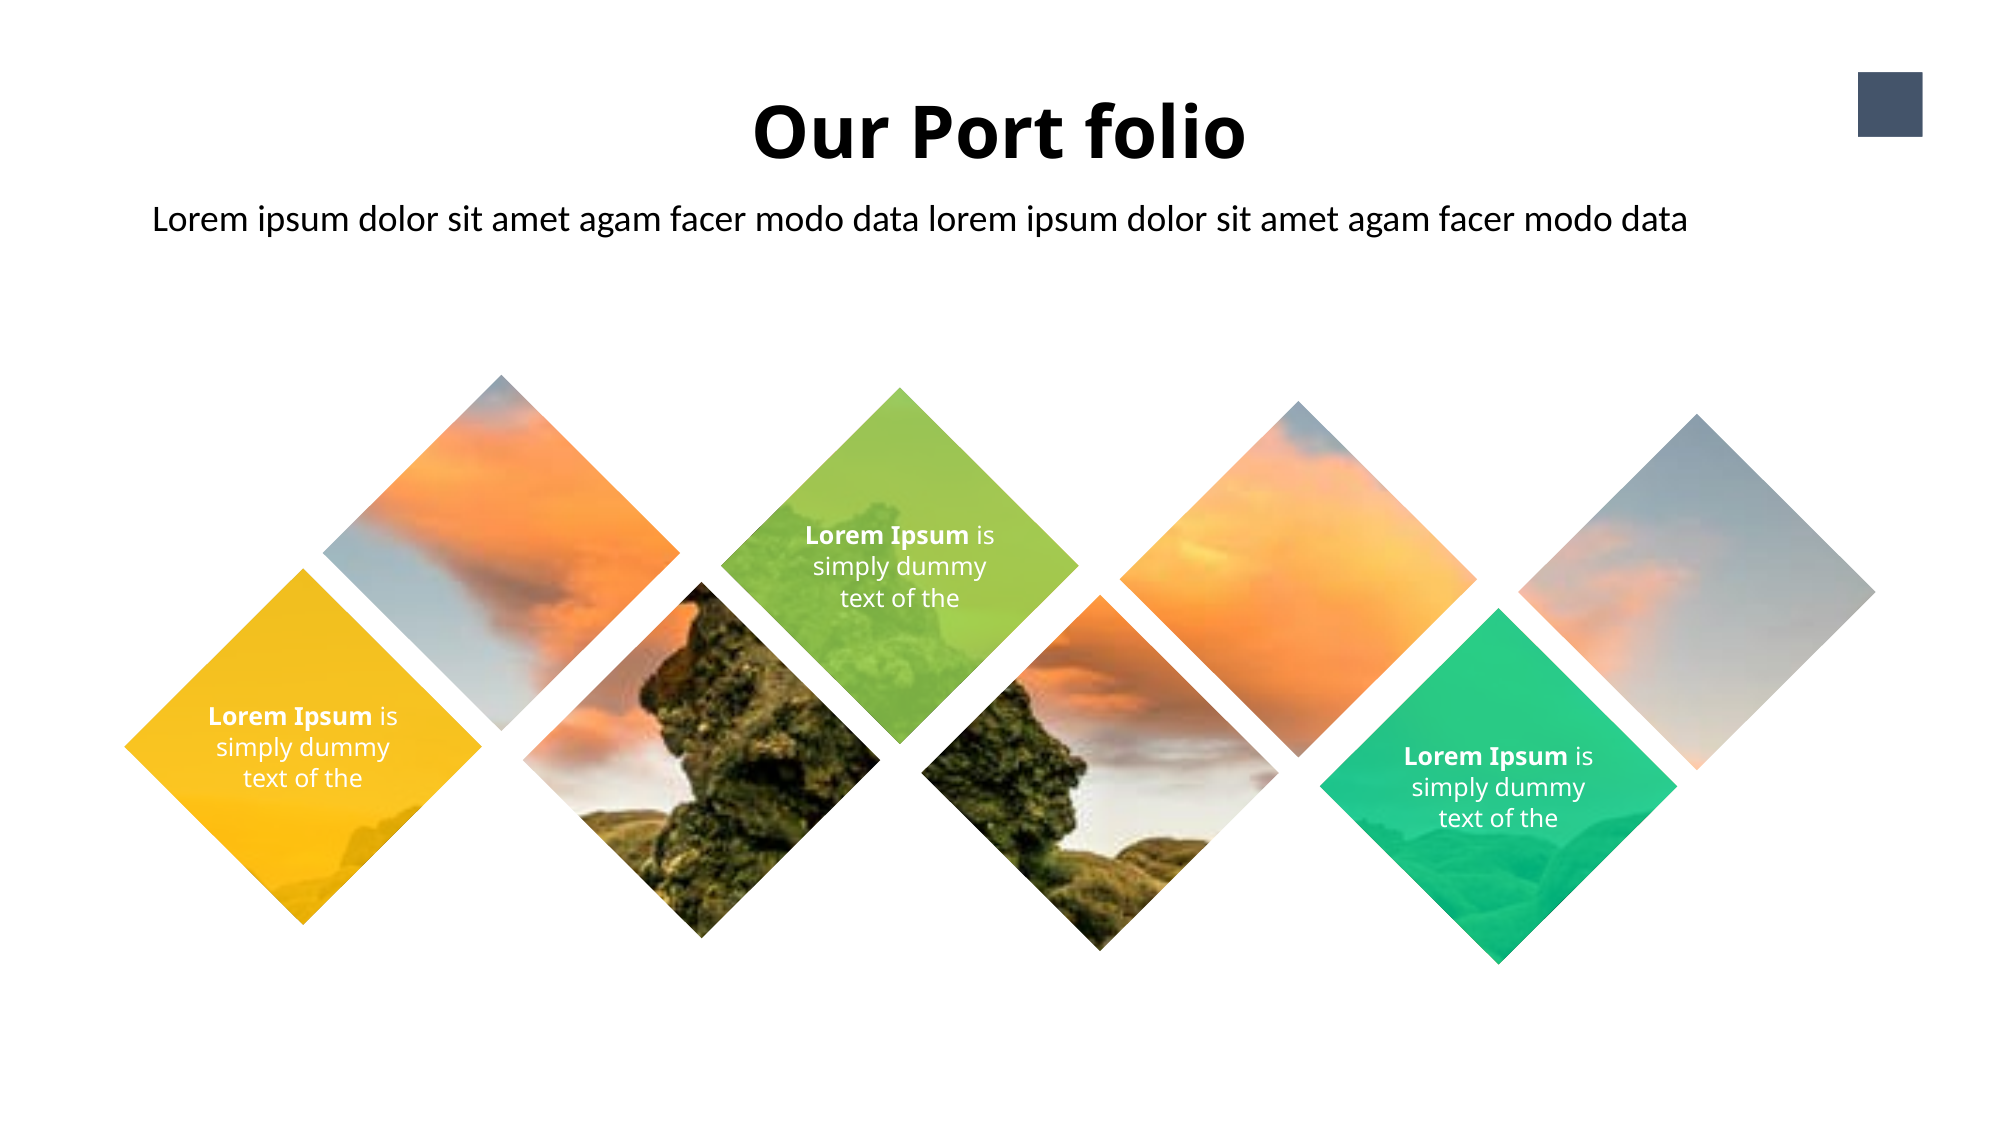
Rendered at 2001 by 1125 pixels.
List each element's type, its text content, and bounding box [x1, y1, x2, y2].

text_box [1857, 71, 1924, 78]
text_box [1863, 130, 1924, 138]
title Our Port folio [137, 78, 1863, 186]
picture [124, 374, 1876, 965]
subtitle Lorem ipsum dolor sit amet agam facer modo data lorem ipsum dolor sit amet agam facer modo data [137, 186, 1863, 227]
slide_number 6 [1863, 78, 1927, 130]
